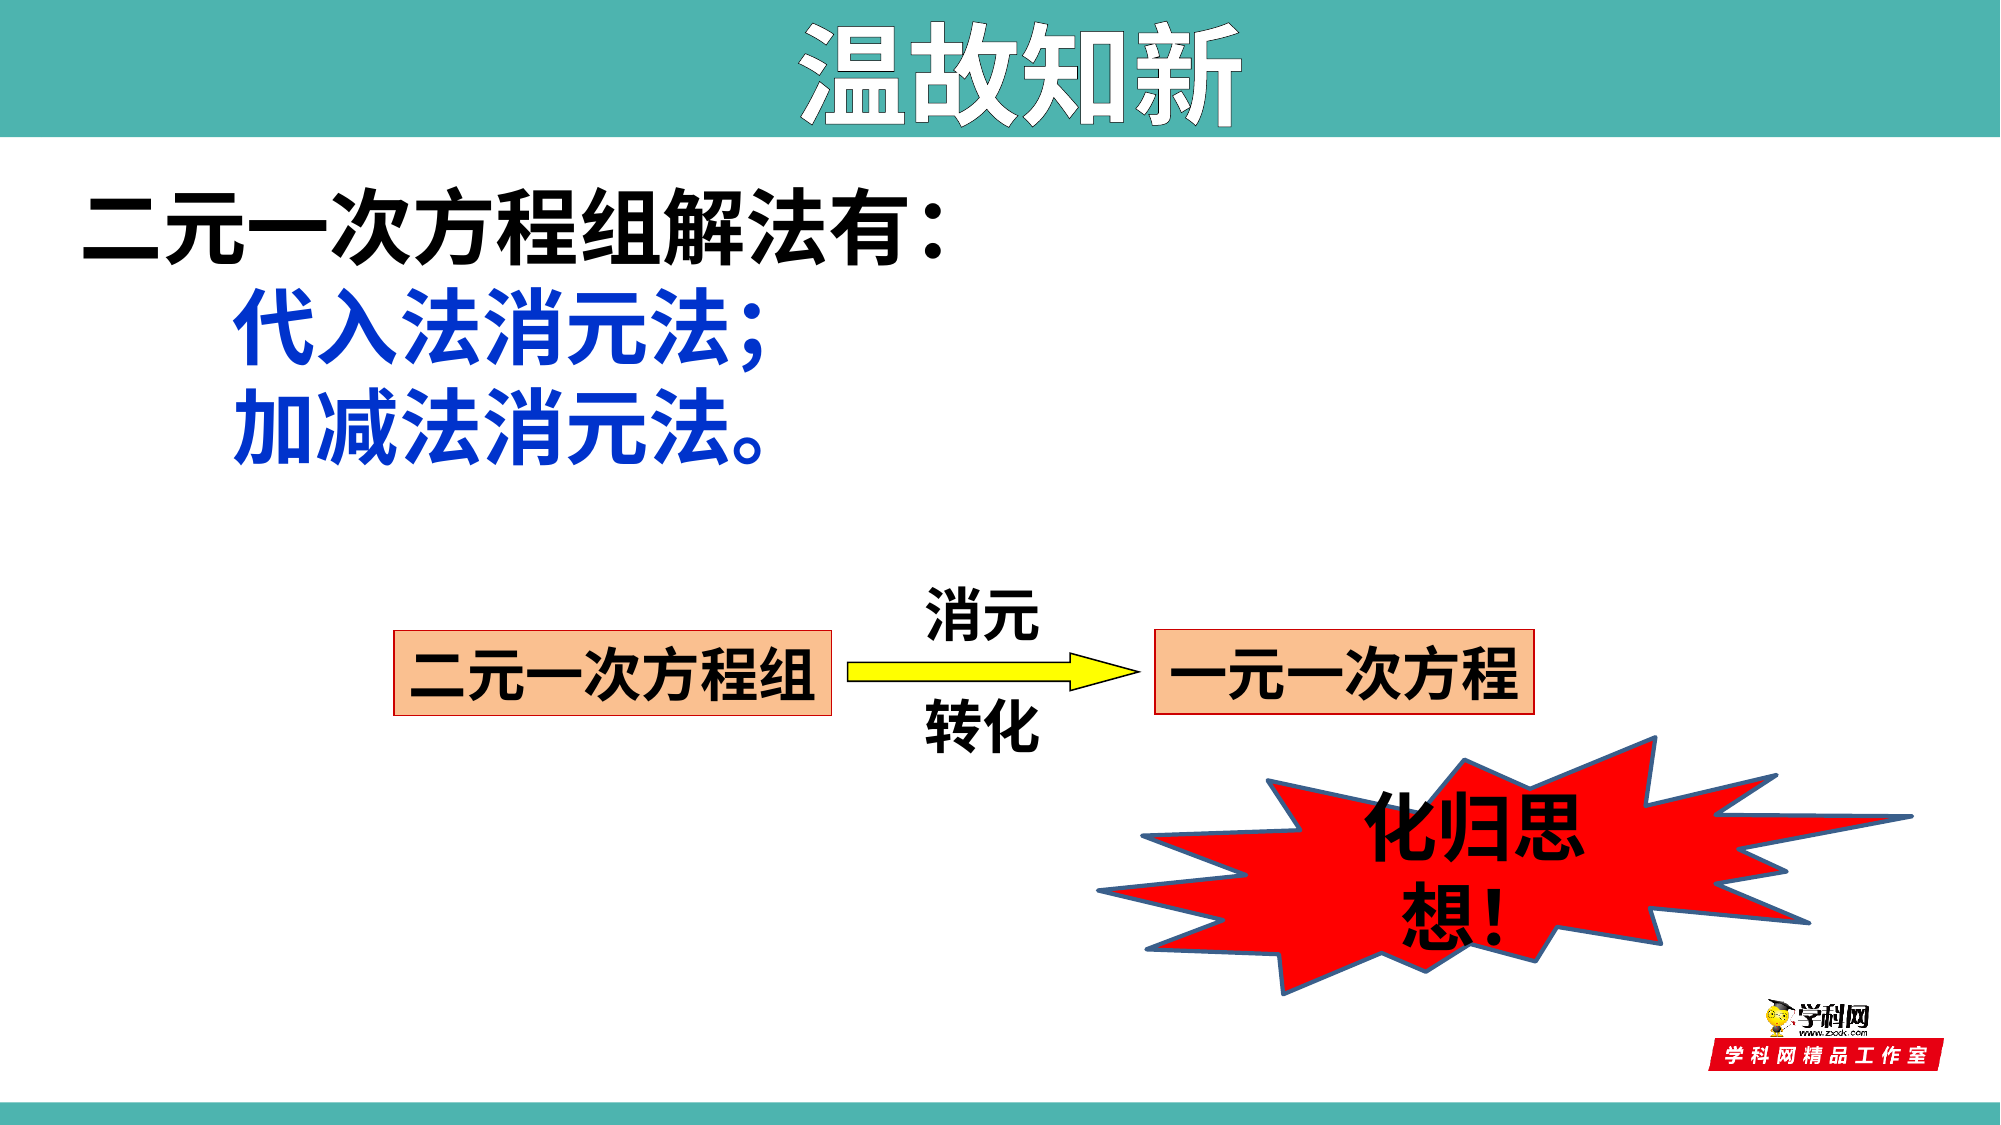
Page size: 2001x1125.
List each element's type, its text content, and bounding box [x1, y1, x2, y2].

text_box 化归思想！ [1095, 735, 1915, 997]
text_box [0, 0, 2000, 138]
text_box [0, 1100, 2000, 1125]
picture [1708, 1038, 1944, 1071]
text_box 二元一次方程组解法有： 代入法消元法； 加减法消元法。 [65, 168, 1140, 483]
picture [1766, 999, 1869, 1037]
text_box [390, 570, 1538, 770]
